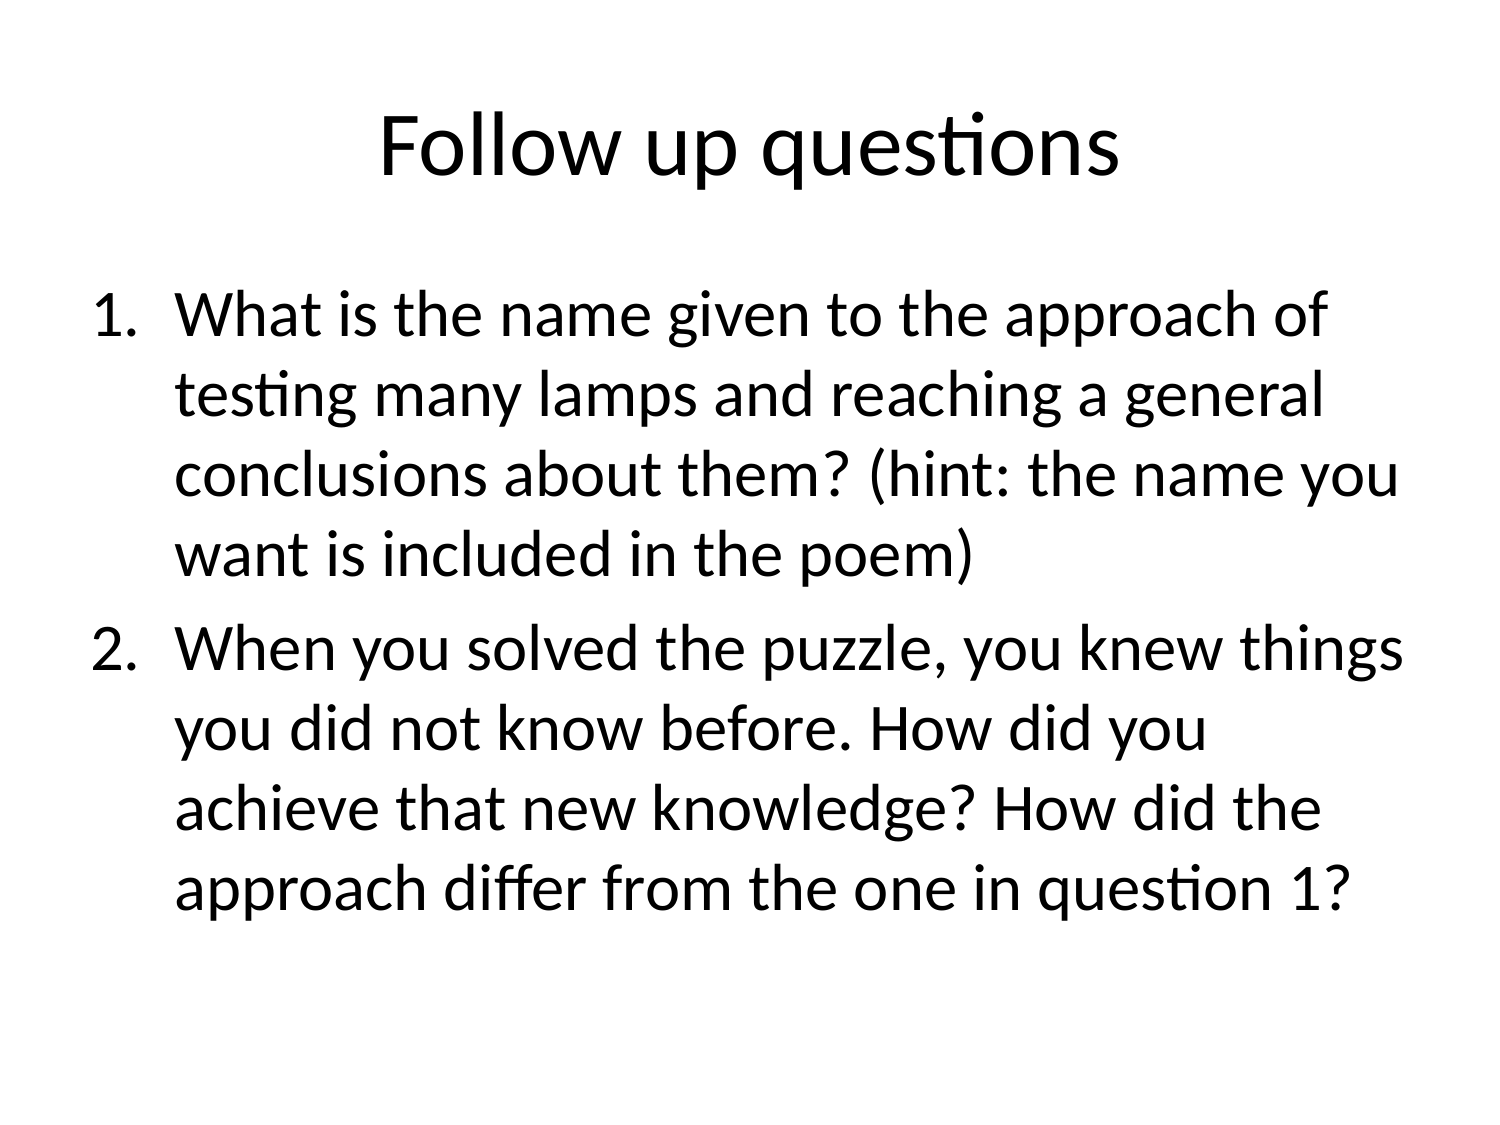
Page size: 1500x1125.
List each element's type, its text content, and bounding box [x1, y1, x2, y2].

list What is the name given to the approach of testing many lamps and reaching a general conclusions about them? (hint: the name you want is included in the poem) When you solved the puzzle, you knew things you did not know before. How did you achieve that new knowledge? How did the approach differ from the one in question 1? [75, 262, 1425, 1005]
title Follow up questions [75, 45, 1425, 233]
